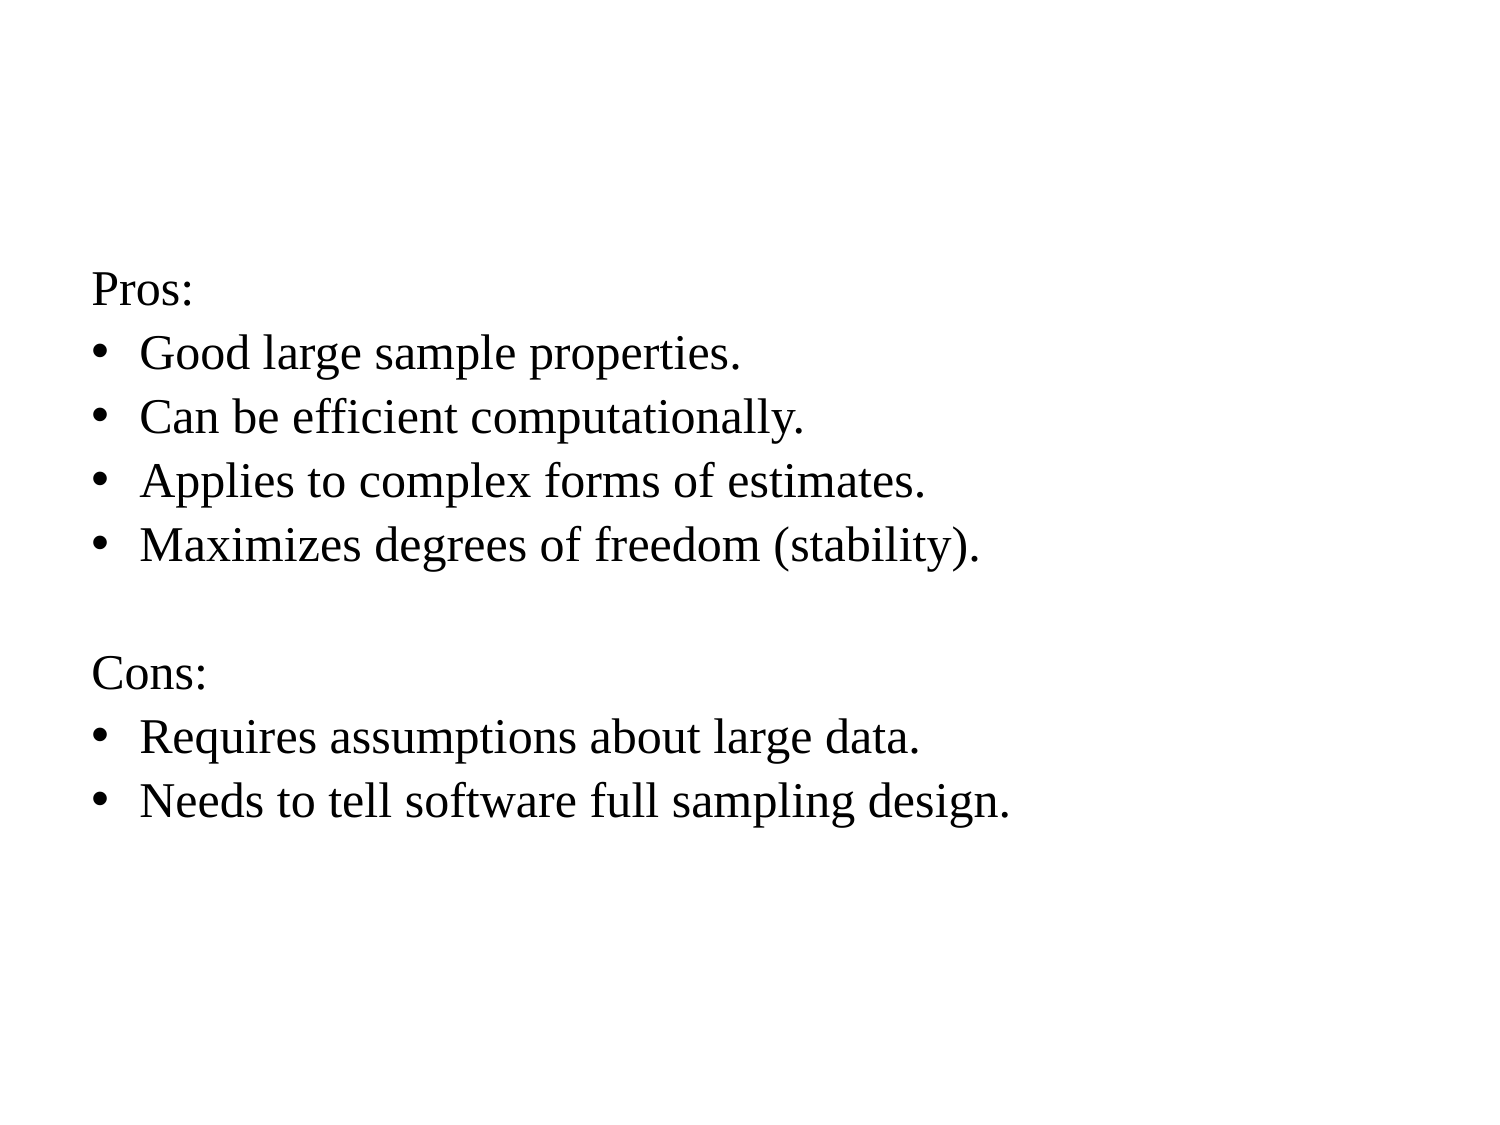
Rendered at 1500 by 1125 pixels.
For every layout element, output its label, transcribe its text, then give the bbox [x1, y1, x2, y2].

text_box Pros: Good large sample properties. Can be efficient computationally. Applies to complex forms of estimates. Maximizes degrees of freedom (stability). Cons: Requires assumptions about large data. Needs to tell software full sampling design. [76, 255, 1400, 836]
